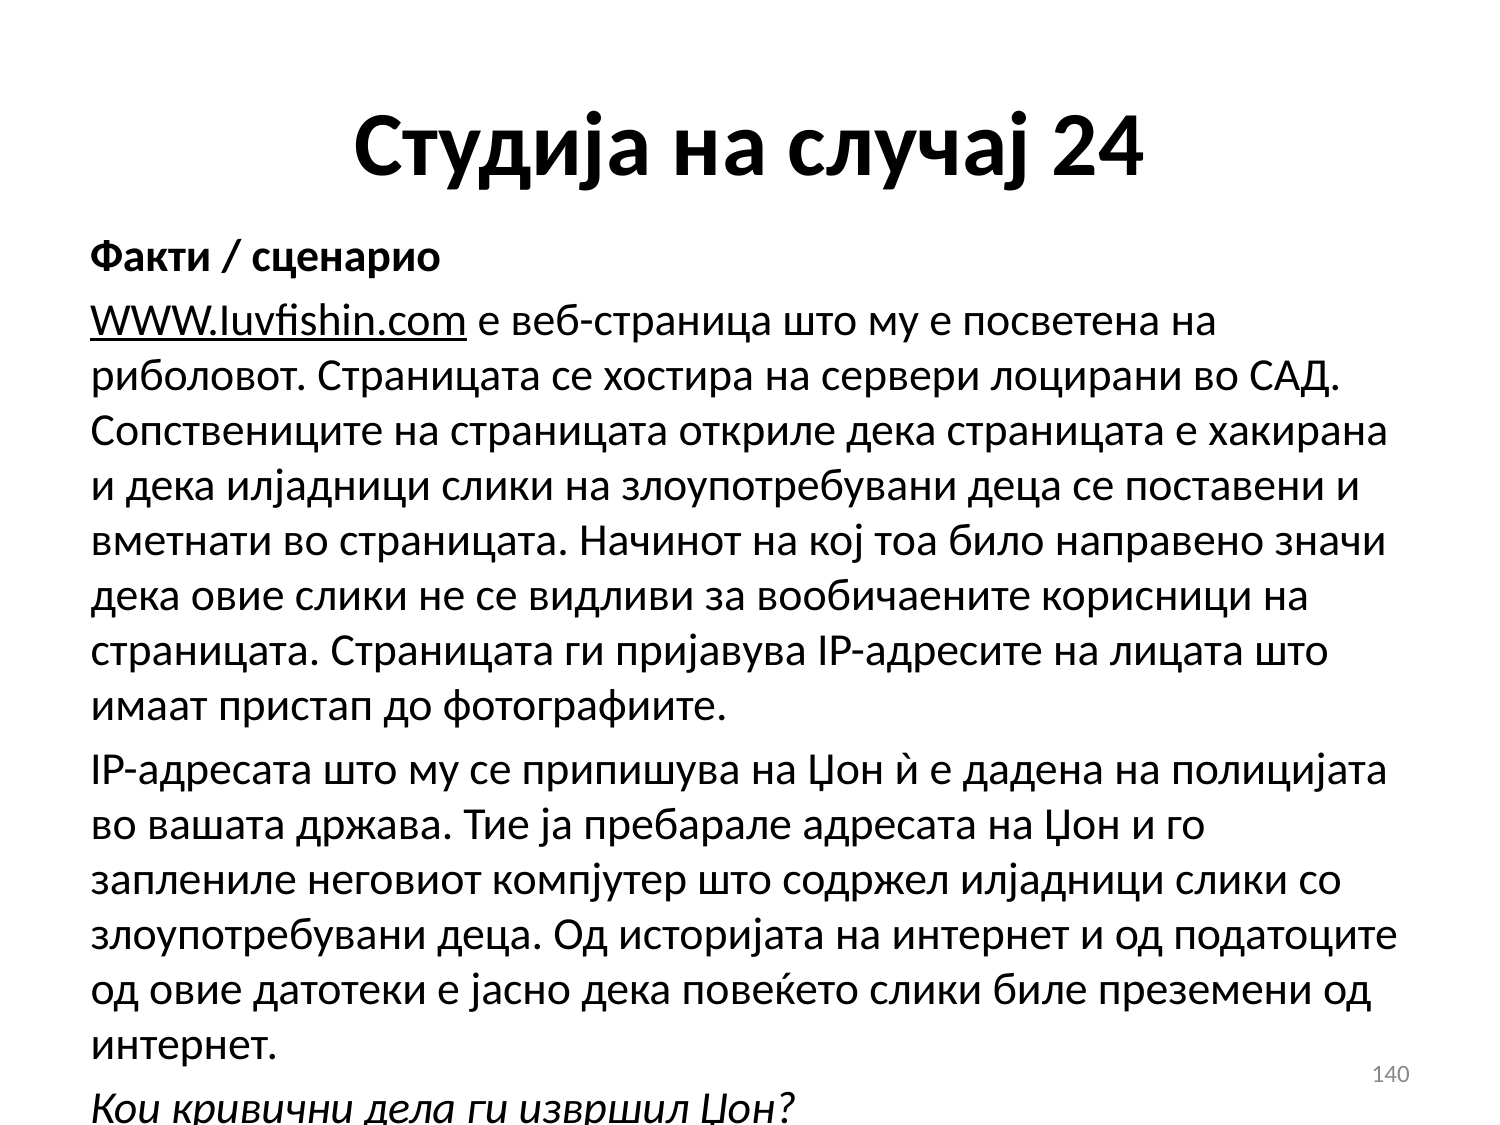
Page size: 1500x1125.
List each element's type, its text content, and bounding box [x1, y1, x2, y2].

slide_number 140 [1074, 1042, 1425, 1103]
list Факти / сценарио WWW.Iuvfishin.com е веб-страница што му е посветена на риболовот. Страницата се хостира на сервери лоцирани во САД. Сопствениците на страницата откриле дека страницата е хакирана и дека илјадници слики на злоупотребувани деца се поставени и вметнати во страницата. Начинот на кој тоа било направено значи дека овие слики не се видливи за вообичаените корисници на страницата. Страницата ги пријавува IP-адресите на лицата што имаат пристап до фотографиите. IP-адресата што му се припишува на Џон ѝ е дадена на полицијата во вашата држава. Тие ја пребарале адресата на Џон и го заплениле неговиот компјутер што содржел илјадници слики со злоупотребувани деца. Од историјата на интернет и од податоците од овие датотеки е јасно дека повеќето слики биле преземени од интернет. Кои кривични дела ги извршил Џон? [75, 217, 1425, 961]
title Студија на случај 24 [75, 45, 1425, 217]
